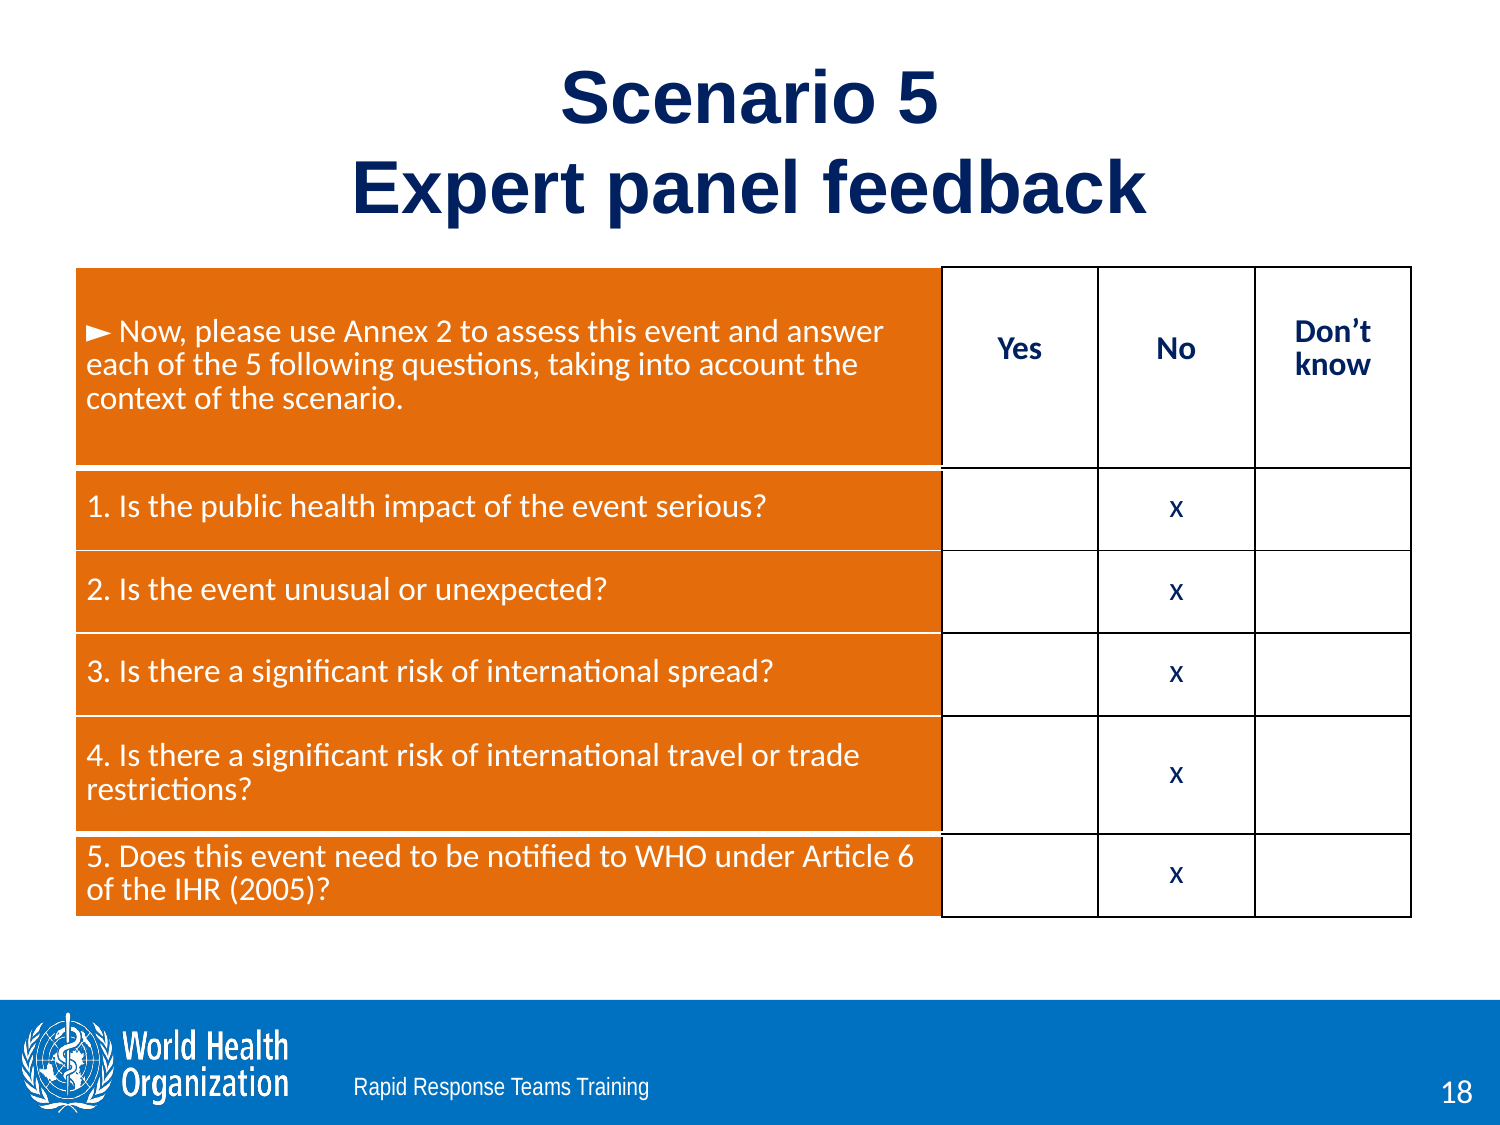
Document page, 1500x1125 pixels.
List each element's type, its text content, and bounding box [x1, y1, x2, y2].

table_cell [1256, 835, 1410, 916]
table_cell x [1099, 835, 1254, 916]
table_cell [943, 469, 1097, 550]
table_cell [1256, 634, 1410, 715]
table_header No [1099, 268, 1254, 467]
table_cell 5. Does this event need to be notified to WHO under Article 6 of the IHR (2005)? [76, 837, 941, 916]
table_header Yes [943, 268, 1097, 467]
table_cell 2. Is the event unusual or unexpected? [76, 551, 941, 632]
table_cell [943, 835, 1097, 916]
table_cell x [1099, 469, 1254, 550]
table_cell 4. Is there a significant risk of international travel or trade restrictions? [76, 717, 941, 831]
table_cell x [1099, 551, 1254, 632]
title Scenario 5 Expert panel feedback [75, 45, 1425, 233]
table_cell x [1099, 634, 1254, 715]
table_cell [943, 551, 1097, 632]
table_cell 1. Is the public health impact of the event serious? [76, 471, 941, 550]
table_cell x [1099, 717, 1254, 833]
table_cell [943, 634, 1097, 715]
table_cell [943, 717, 1097, 833]
table_header Don’t know [1256, 268, 1410, 467]
table_cell [1256, 469, 1410, 550]
table_cell [1256, 717, 1410, 833]
picture [21, 1012, 288, 1113]
table_cell [1256, 551, 1410, 632]
table_cell 3. Is there a significant risk of international spread? [76, 634, 941, 715]
table_header ► Now, please use Annex 2 to assess this event and answer each of the 5 following questions, taking into account the context of the scenario. [76, 268, 941, 465]
